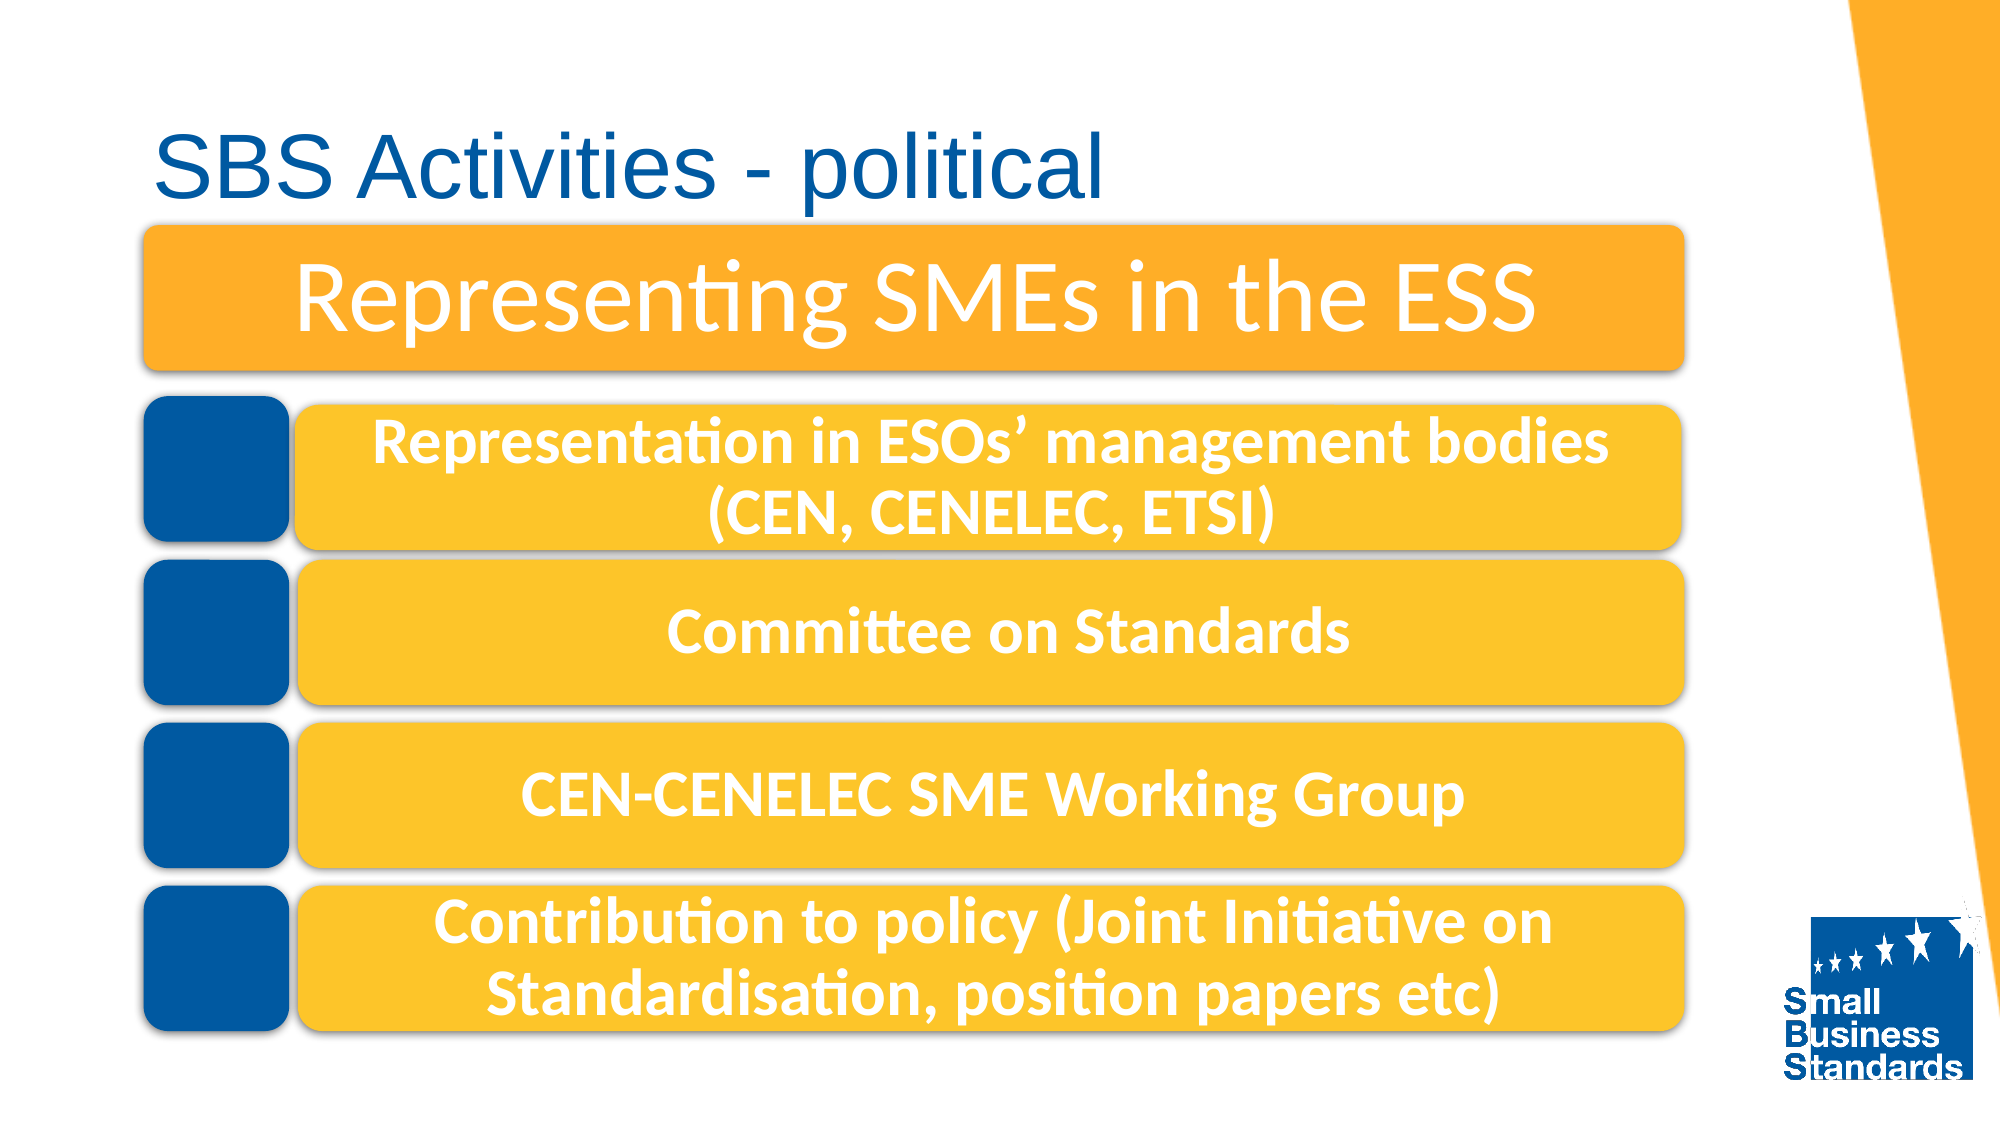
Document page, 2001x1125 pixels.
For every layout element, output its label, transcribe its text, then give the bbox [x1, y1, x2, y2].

title SBS Activities - political [137, 59, 1845, 224]
picture [1784, 0, 2000, 1082]
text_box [0, 224, 1982, 1032]
